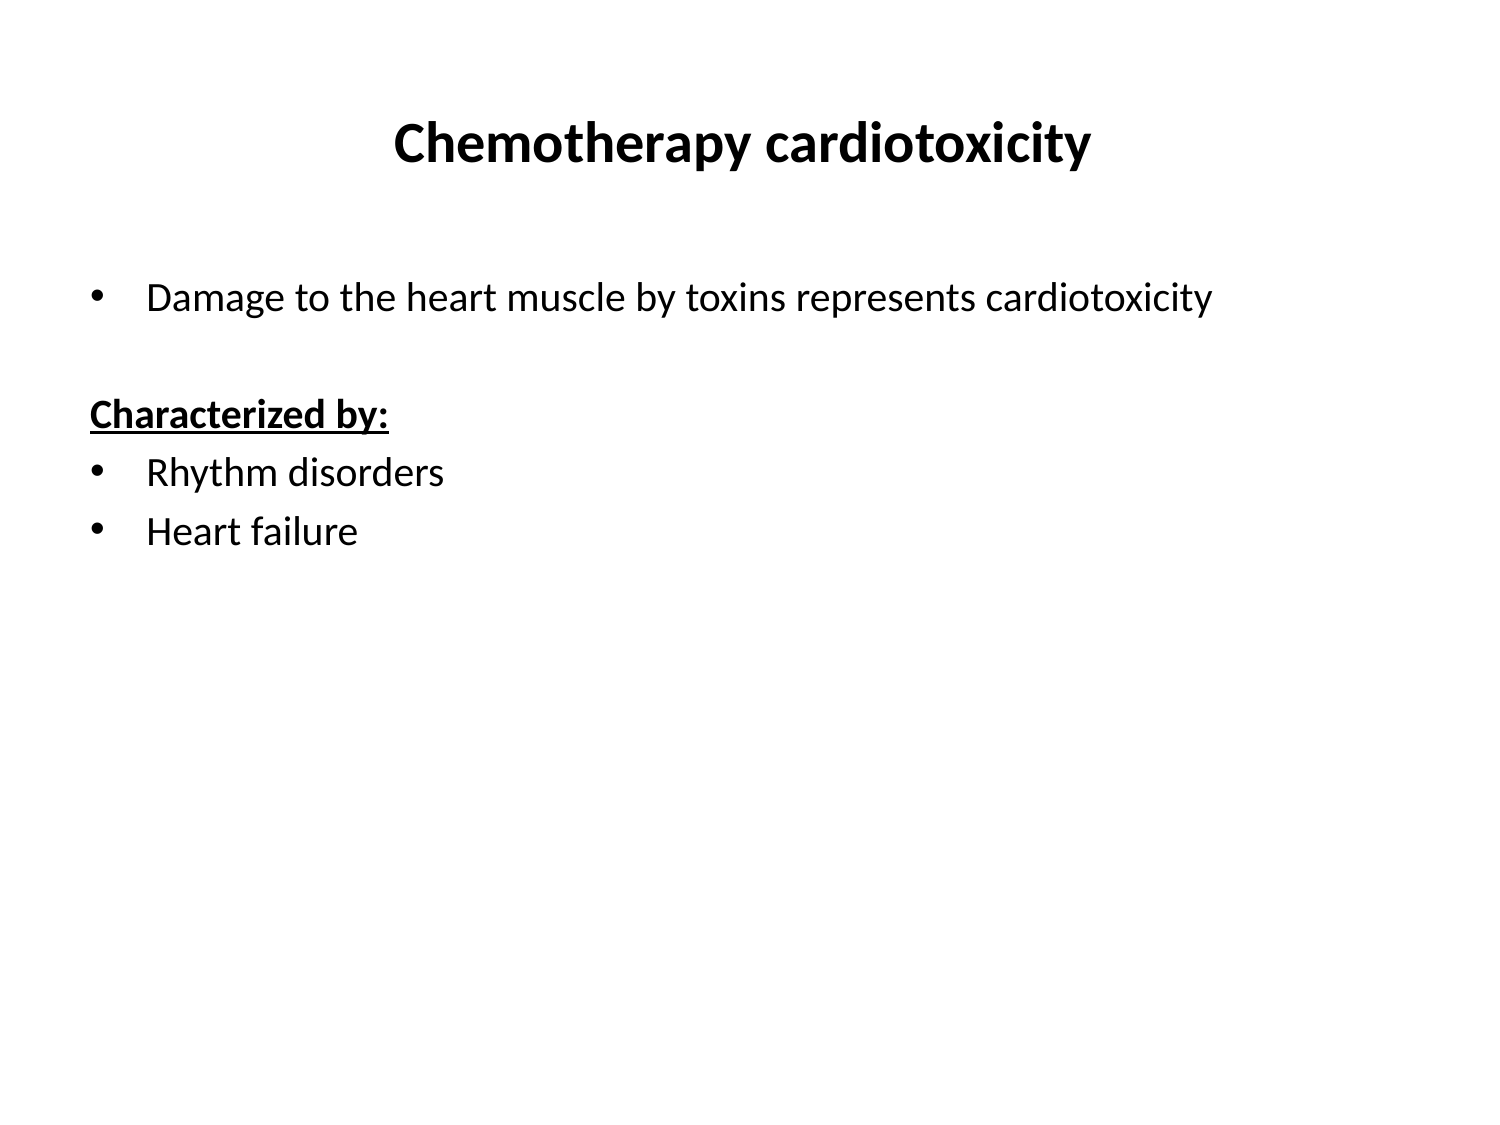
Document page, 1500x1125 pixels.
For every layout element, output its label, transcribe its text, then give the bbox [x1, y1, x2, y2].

list Damage to the heart muscle by toxins represents cardiotoxicity Characterized by: Rhythm disorders Heart failure [75, 262, 1425, 1005]
title Chemotherapy cardiotoxicity [75, 45, 1425, 233]
